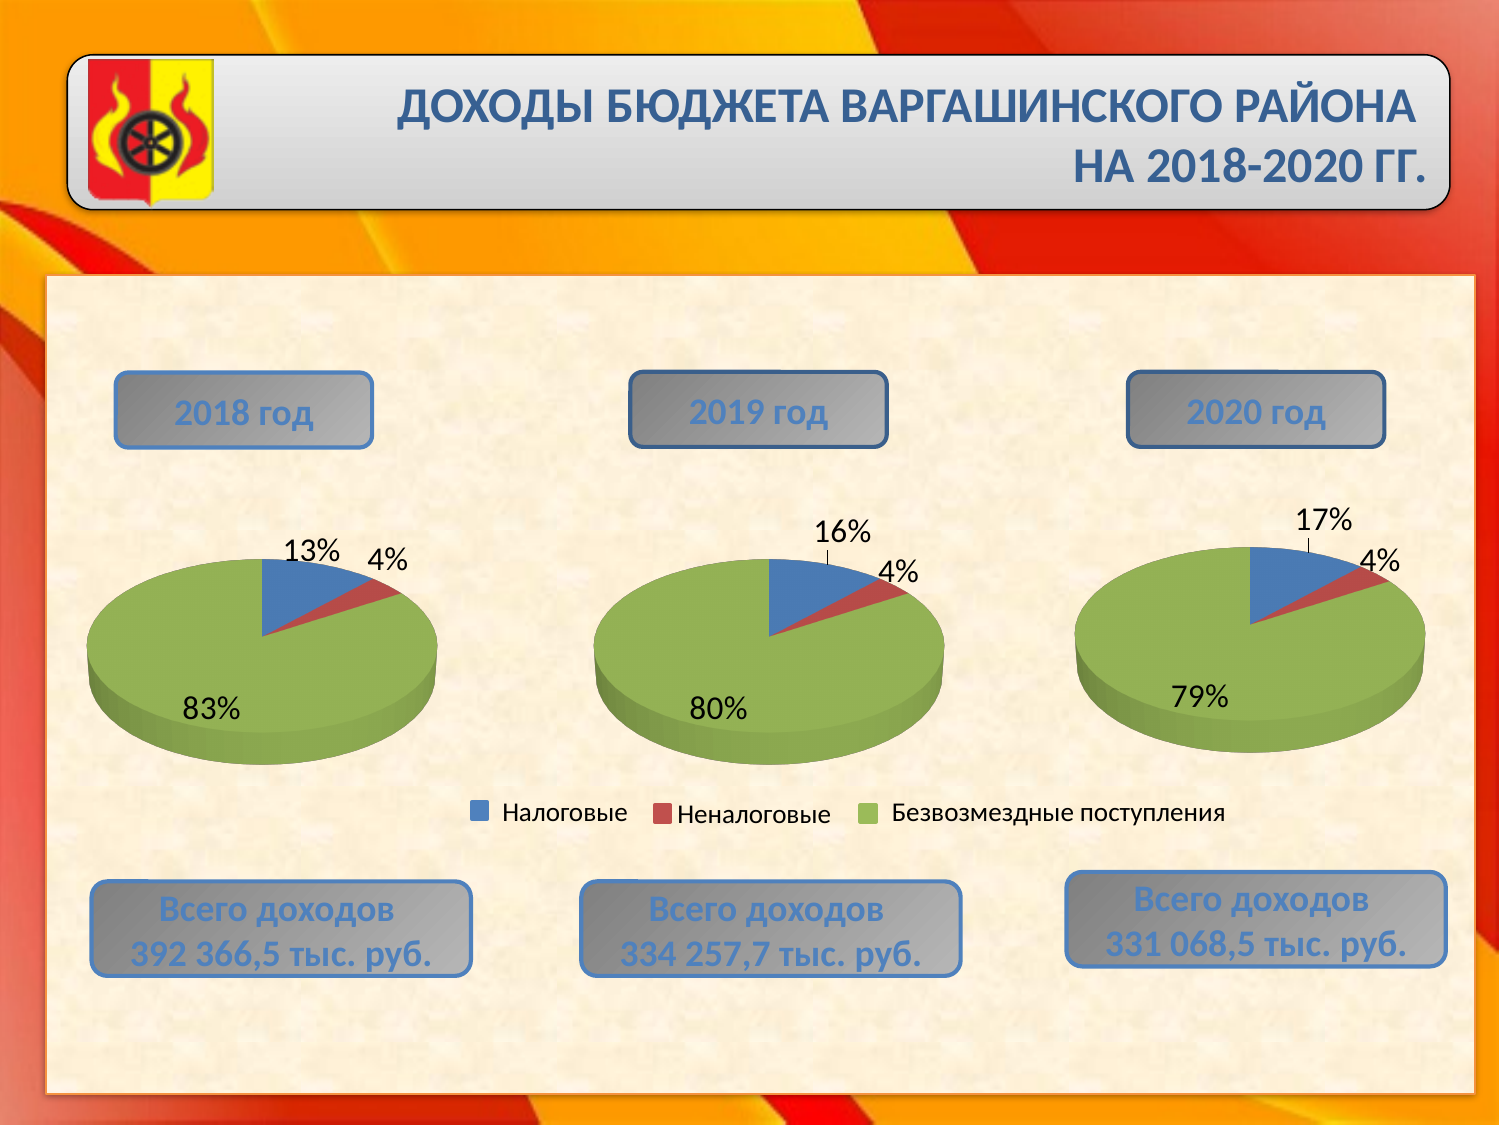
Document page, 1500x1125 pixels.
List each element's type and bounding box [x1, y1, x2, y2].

list [0, 0, 1500, 1125]
chart [38, 459, 985, 843]
chart [998, 455, 1467, 872]
picture [88, 59, 214, 214]
